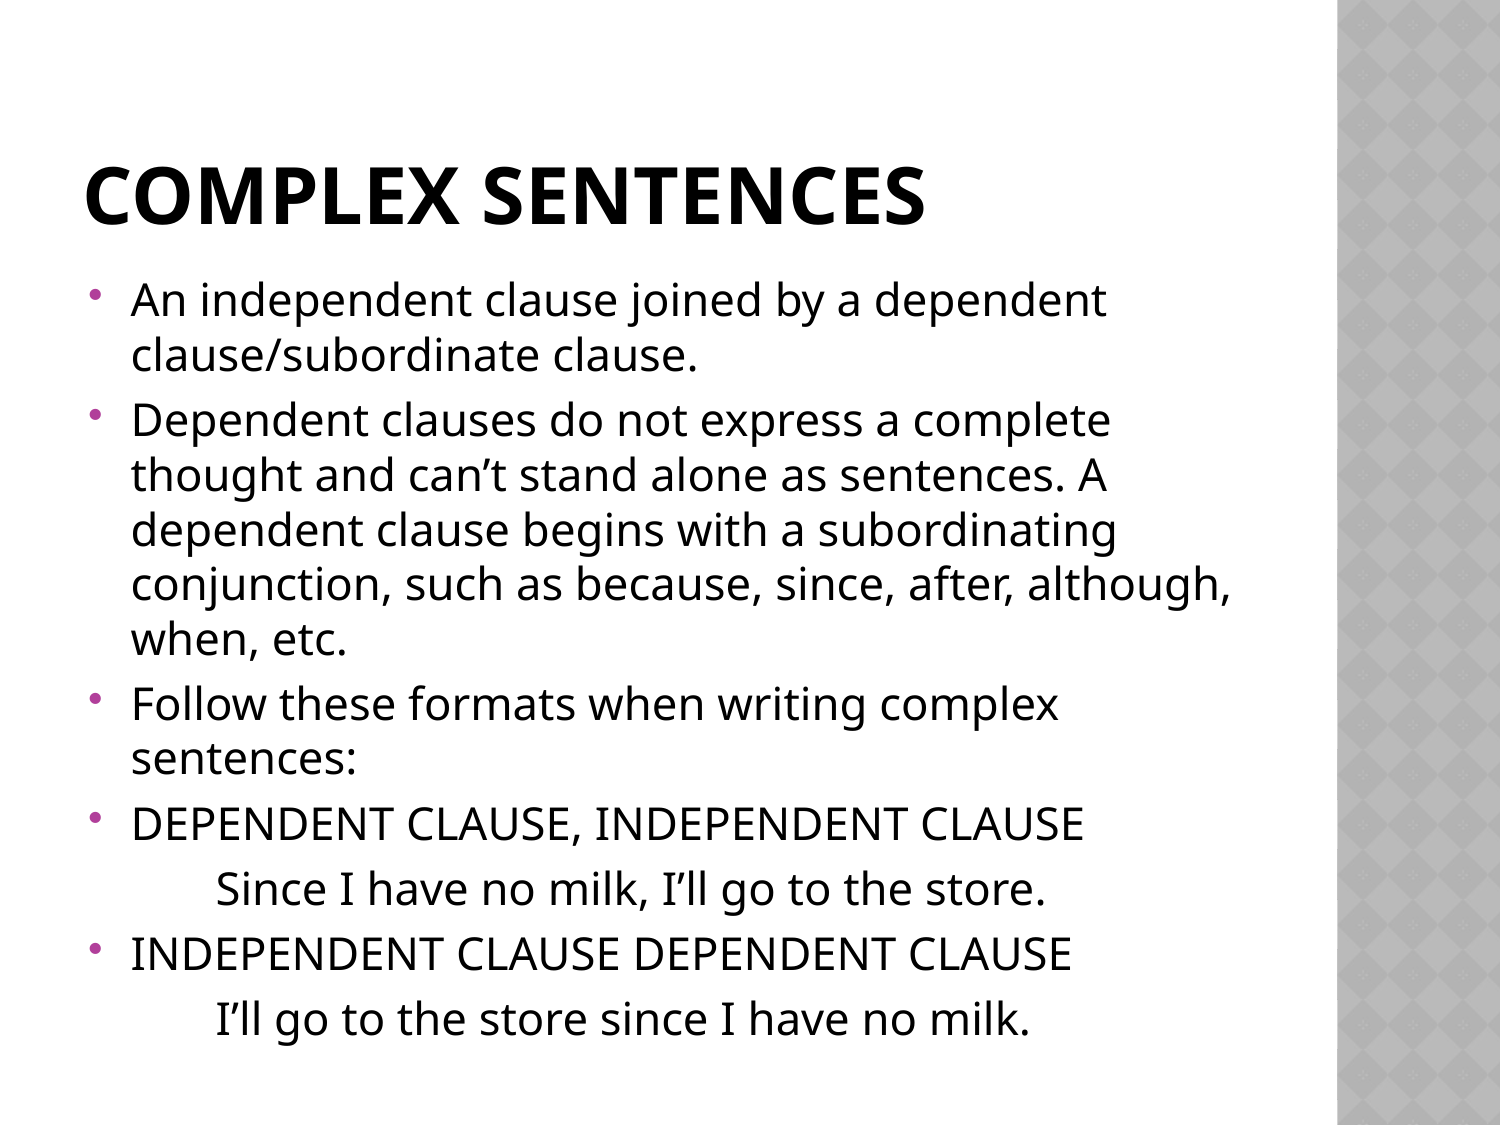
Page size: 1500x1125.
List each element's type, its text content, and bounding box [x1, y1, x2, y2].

list An independent clause joined by a dependent clause/subordinate clause. Dependent clauses do not express a complete thought and can’t stand alone as sentences. A dependent clause begins with a subordinating conjunction, such as because, since, after, although, when, etc. Follow these formats when writing complex sentences: DEPENDENT CLAUSE, INDEPENDENT CLAUSE Since I have no milk, I’ll go to the store. INDEPENDENT CLAUSE DEPENDENT CLAUSE I’ll go to the store since I have no milk. [75, 264, 1263, 1059]
title Complex Sentences [75, 52, 1263, 240]
